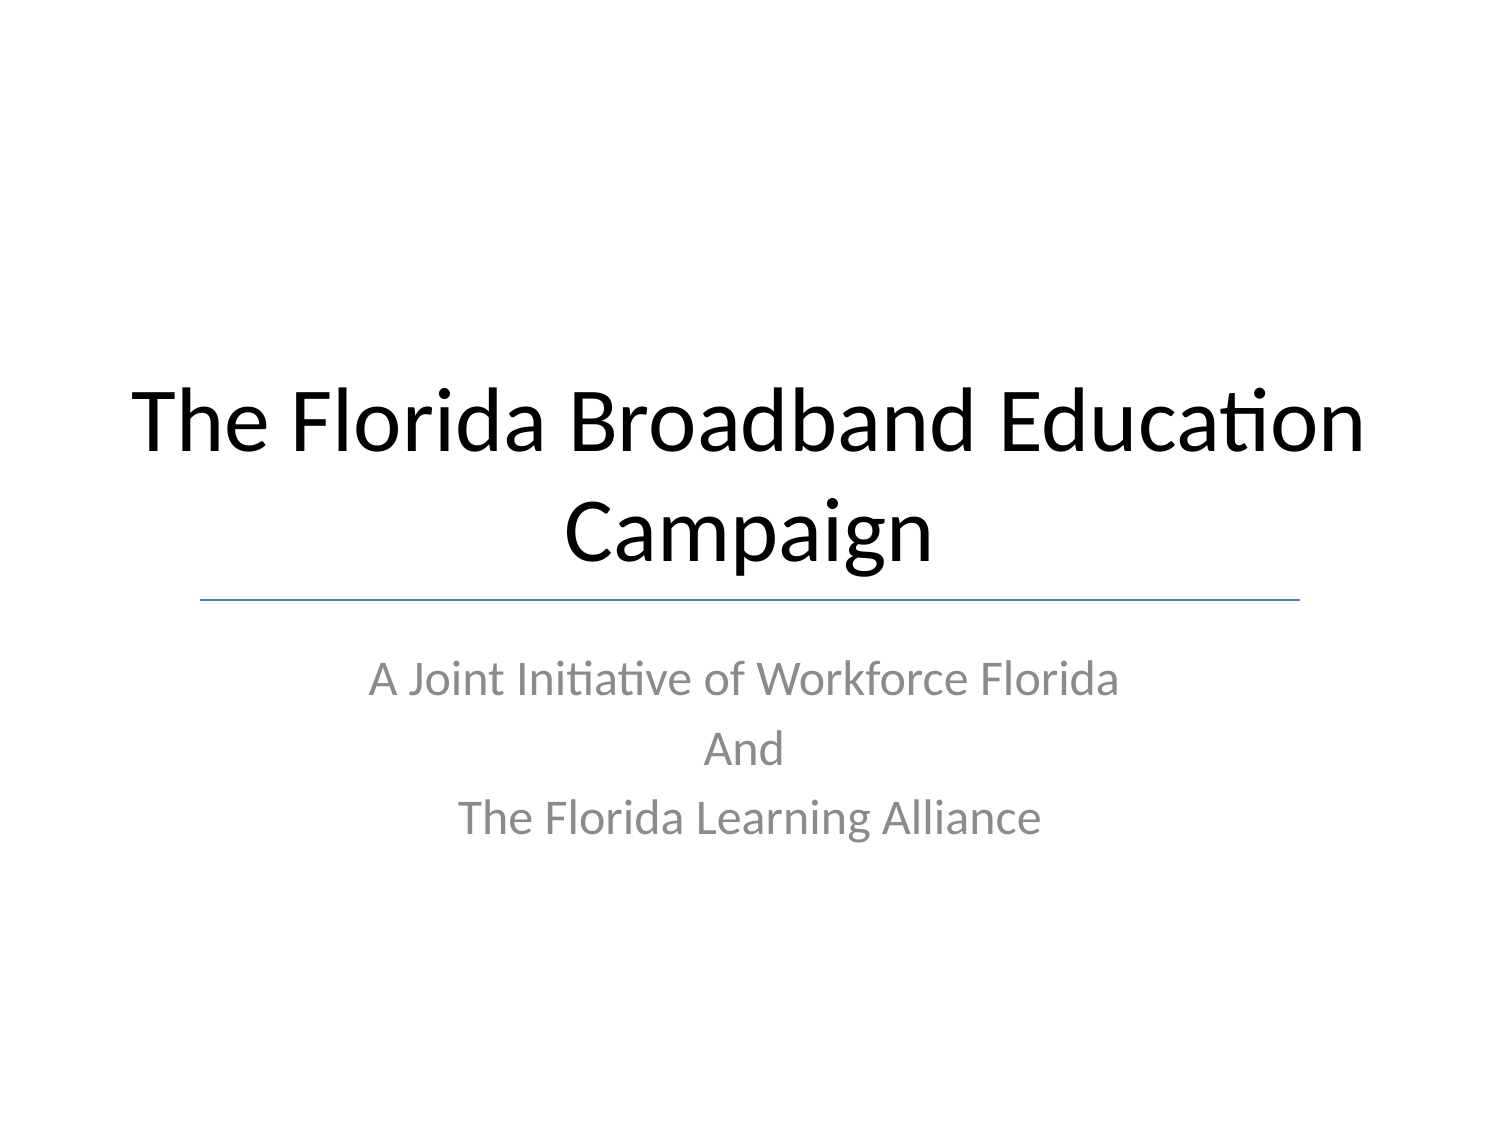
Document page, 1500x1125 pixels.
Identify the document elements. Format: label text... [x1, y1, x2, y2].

subtitle A Joint Initiative of Workforce Florida And The Florida Learning Alliance [225, 637, 1275, 925]
title The Florida Broadband Education Campaign [112, 349, 1388, 591]
